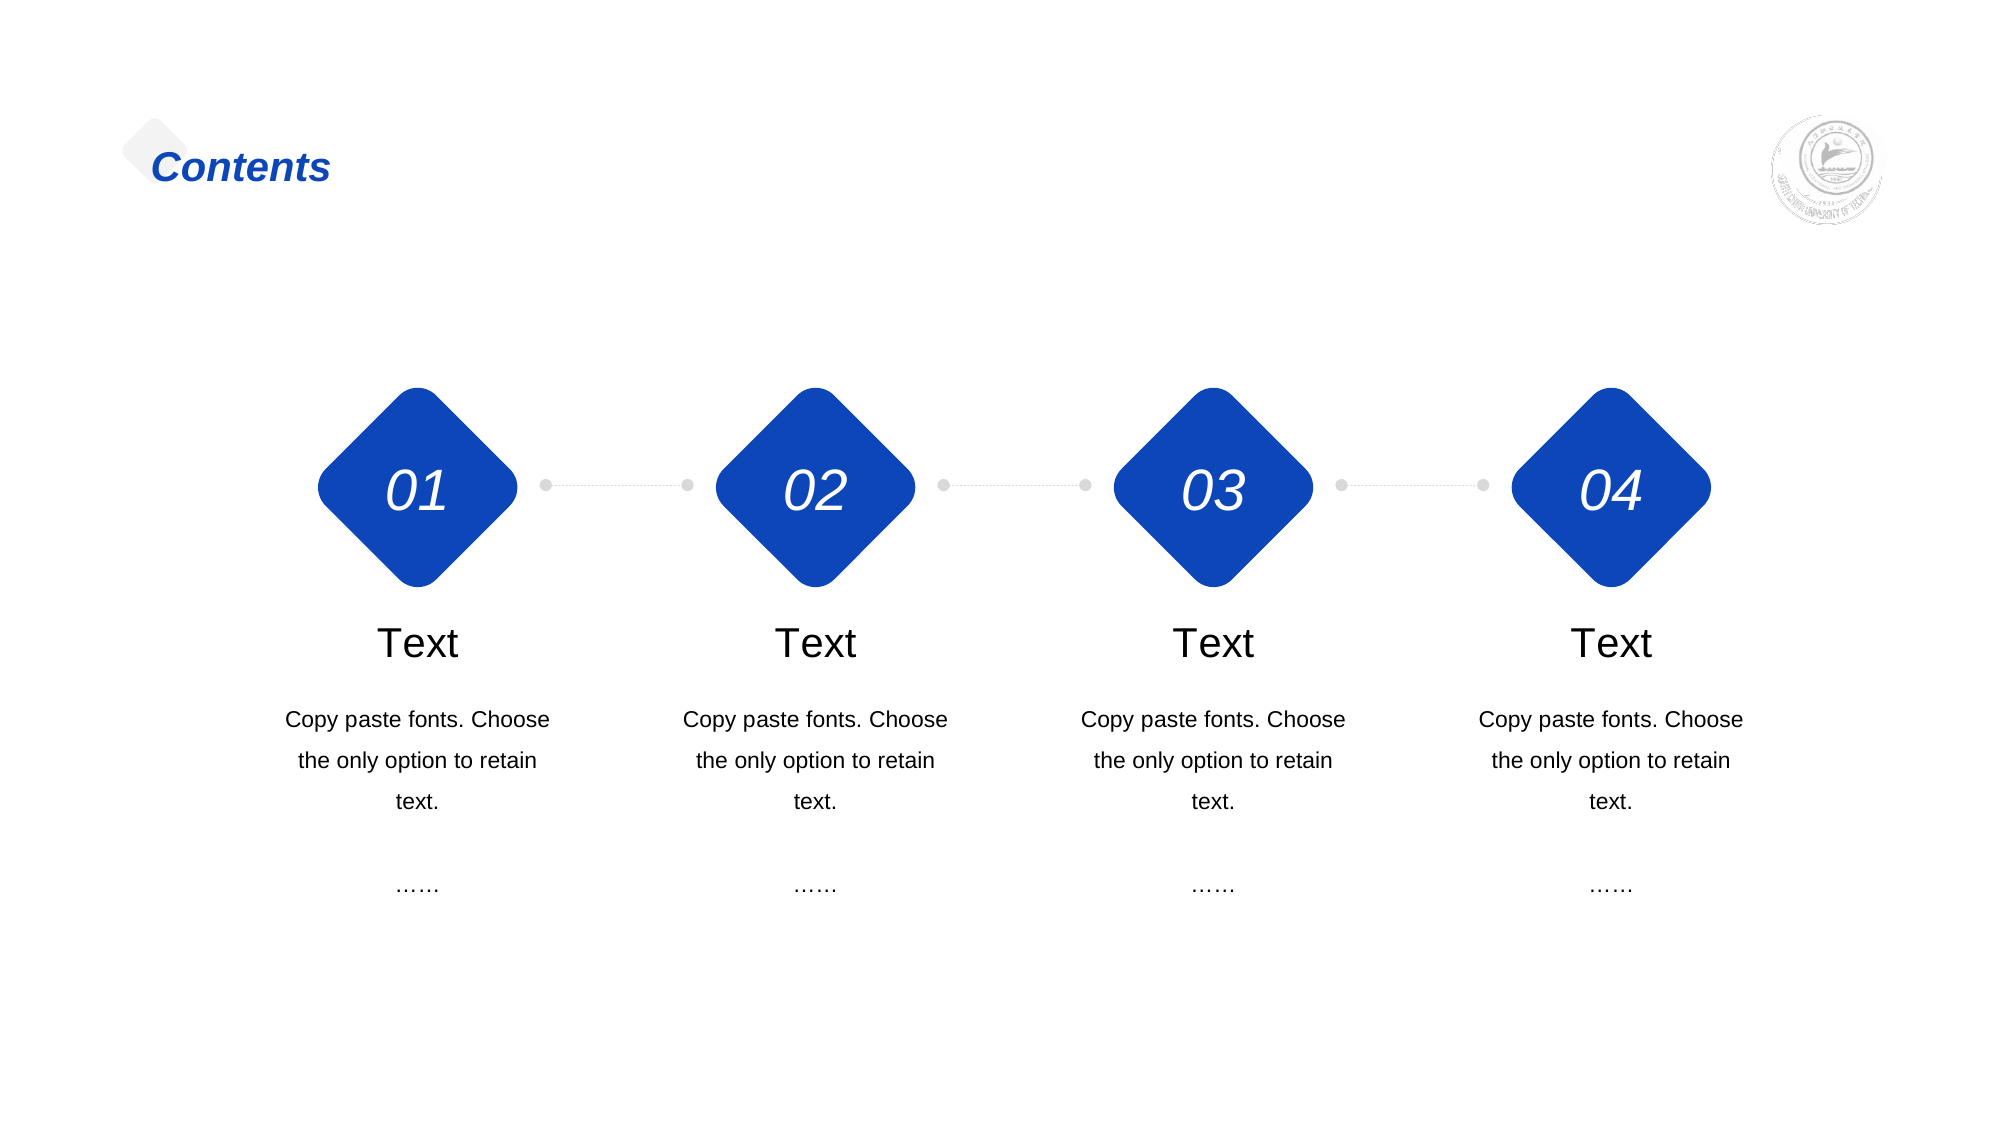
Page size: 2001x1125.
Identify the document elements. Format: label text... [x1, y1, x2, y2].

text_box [1457, 409, 1766, 942]
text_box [1059, 409, 1368, 942]
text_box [661, 409, 970, 942]
title Contents [135, 29, 1916, 199]
picture [1771, 199, 1882, 225]
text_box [263, 409, 572, 942]
